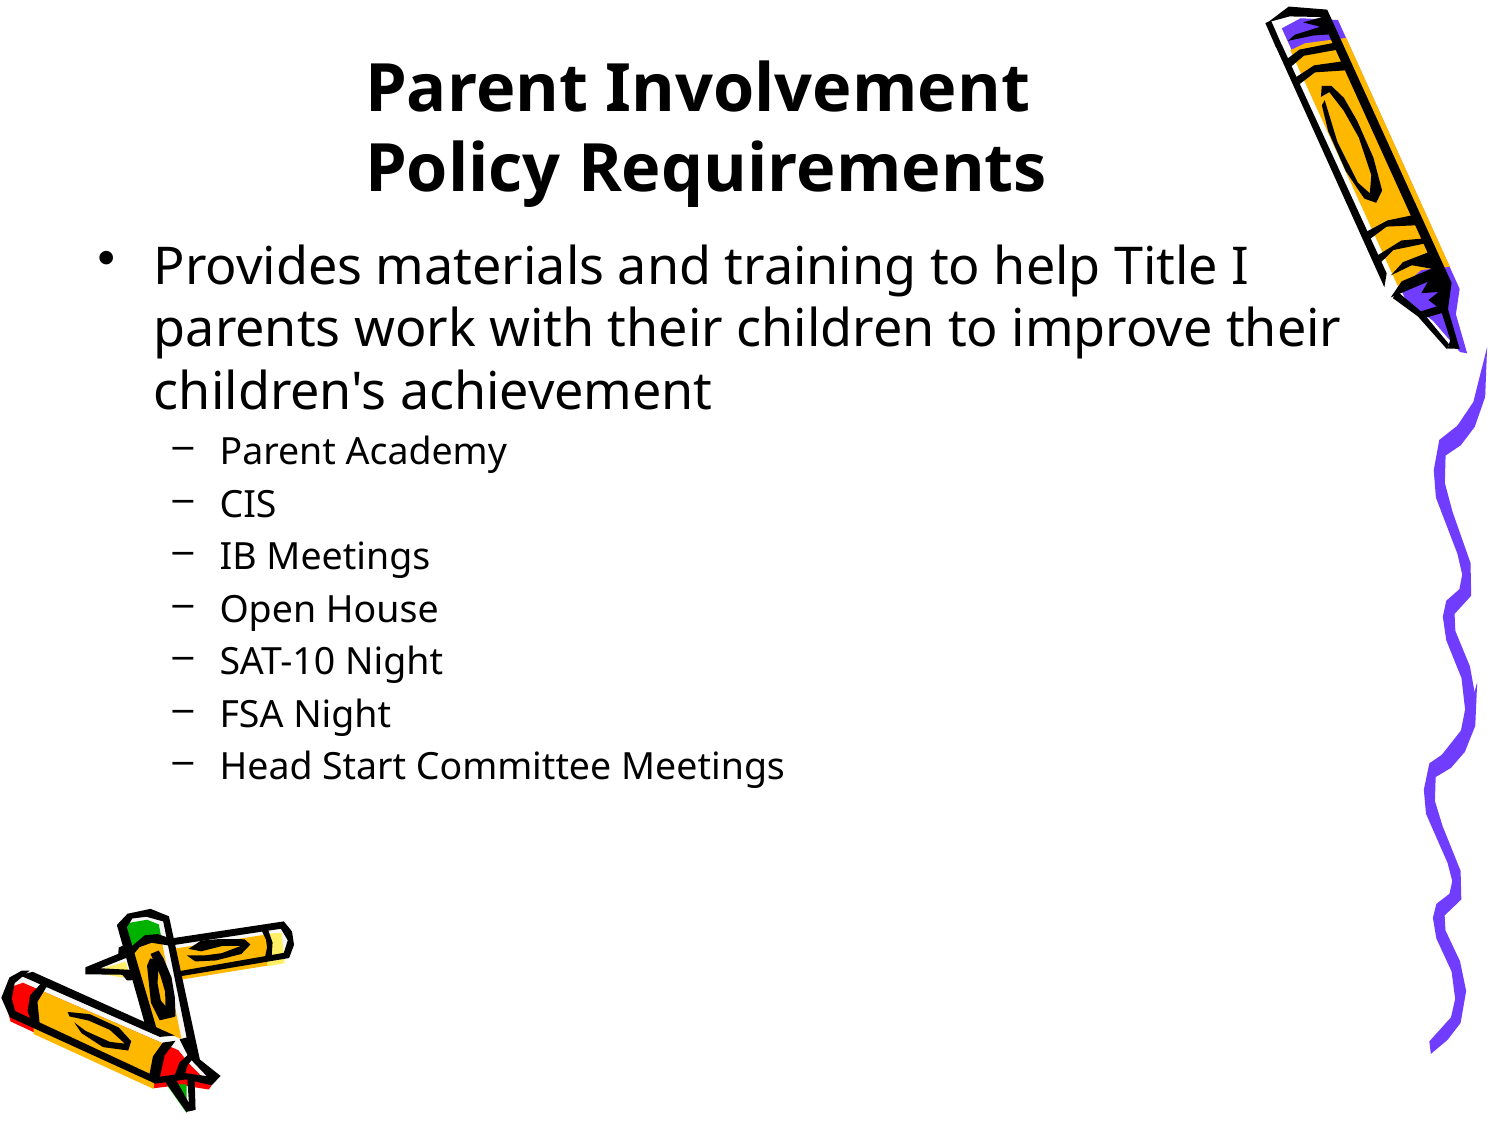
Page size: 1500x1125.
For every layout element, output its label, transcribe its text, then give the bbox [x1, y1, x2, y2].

text_box Parent Involvement Policy Requirements [24, 49, 1388, 213]
text_box Provides materials and training to help Title I parents work with their children to improve their children's achievement Parent Academy CIS IB Meetings Open House SAT-10 Night FSA Night Head Start Committee Meetings [82, 224, 1371, 863]
